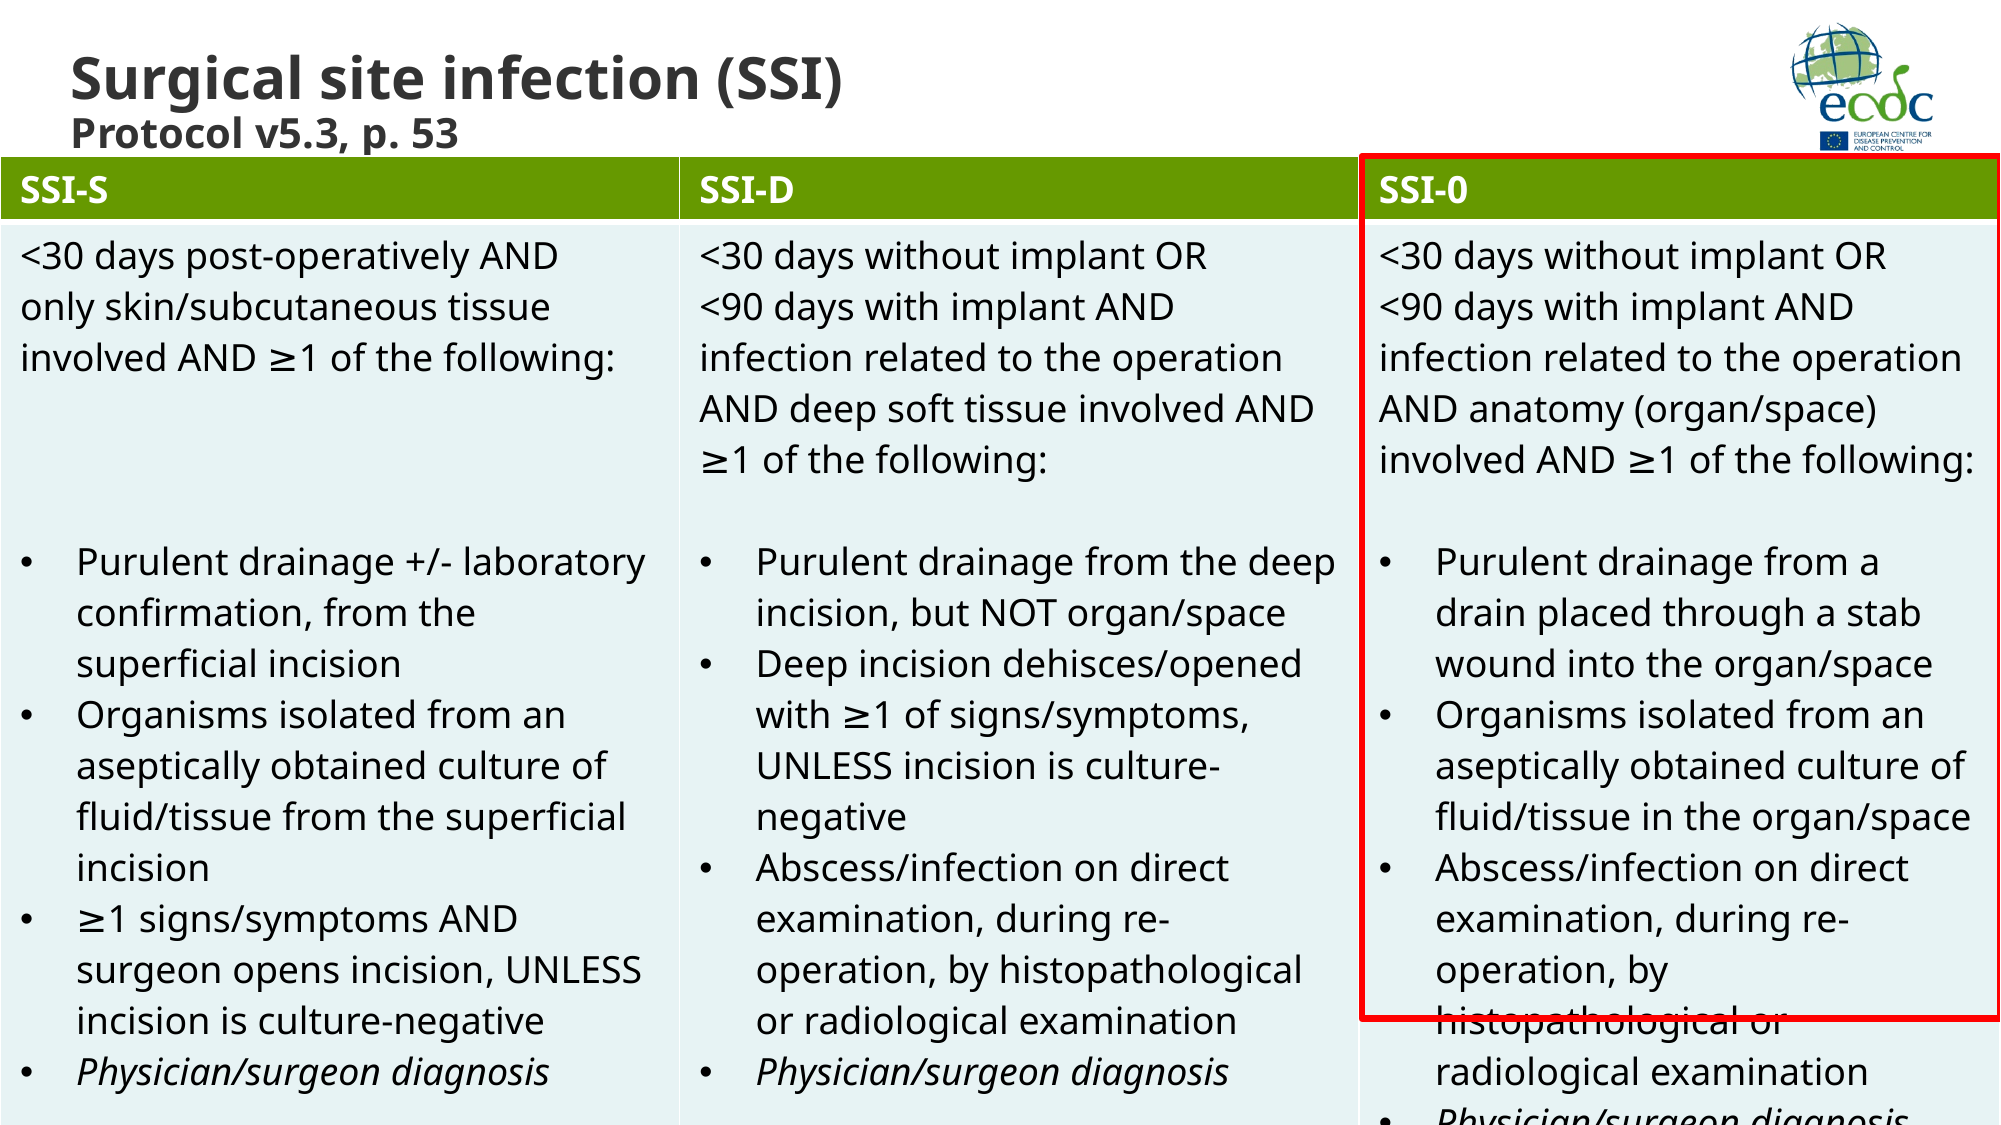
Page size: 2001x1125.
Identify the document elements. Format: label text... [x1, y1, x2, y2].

table_cell <30 days without implant OR <90 days with implant AND infection related to the operation AND anatomy (organ/space) involved AND ≥1 of the following: Purulent drainage from a drain placed through a stab wound into the organ/space Organisms isolated from an aseptically obtained culture of fluid/tissue in the organ/space Abscess/infection on direct examination, during re-operation, by histopathological or radiological examination Physician/surgeon diagnosis [1360, 225, 1999, 1125]
table_header SSI-S [1, 157, 679, 219]
table_cell <30 days post-operatively AND only skin/subcutaneous tissue involved AND ≥1 of the following: Purulent drainage +/- laboratory confirmation, from the superficial incision Organisms isolated from an aseptically obtained culture of fluid/tissue from the superficial incision ≥1 signs/symptoms AND surgeon opens incision, UNLESS incision is culture-negative Physician/surgeon diagnosis [1, 225, 679, 1125]
text_box [1361, 156, 2000, 1019]
table_cell <30 days without implant OR <90 days with implant AND infection related to the operation AND deep soft tissue involved AND ≥1 of the following: Purulent drainage from the deep incision, but NOT organ/space Deep incision dehisces/opened with ≥1 of signs/symptoms, UNLESS incision is culture-negative Abscess/infection on direct examination, during re-operation, by histopathological or radiological examination Physician/surgeon diagnosis [680, 225, 1358, 1125]
table_header SSI-D [680, 157, 1358, 219]
title Surgical site infection (SSI) Protocol v5.3, p. 53 [70, 49, 1764, 155]
picture [0, 0, 2000, 155]
